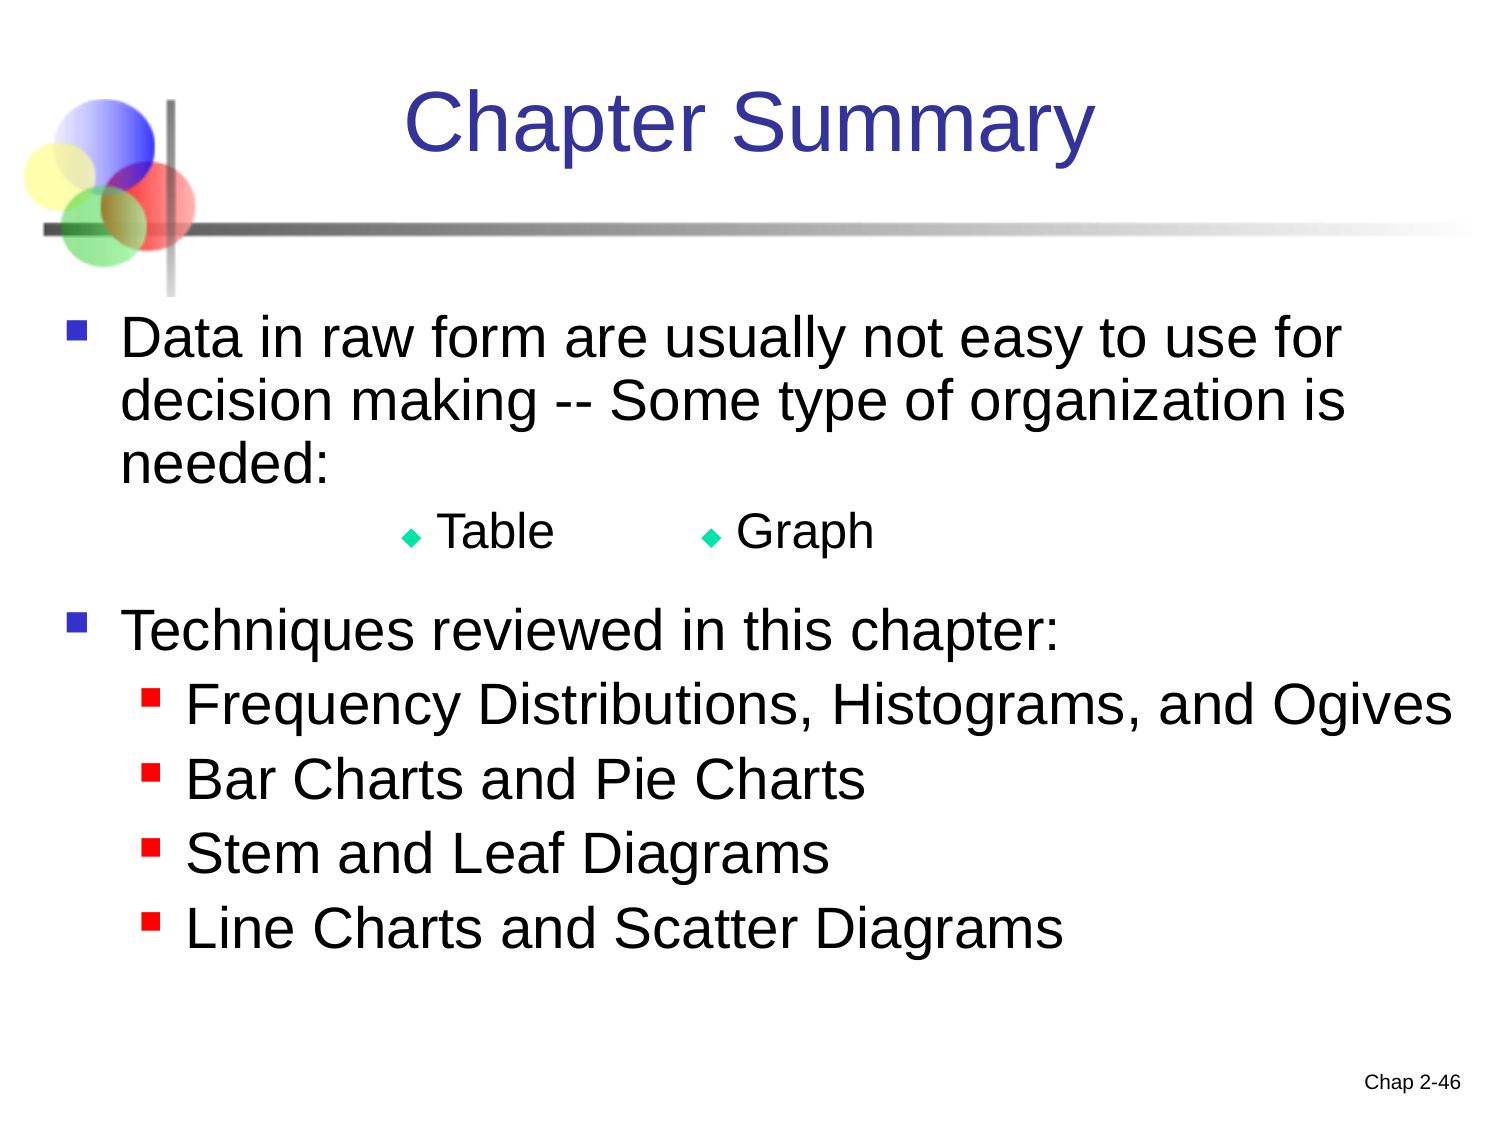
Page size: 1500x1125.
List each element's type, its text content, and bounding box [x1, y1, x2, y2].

list Data in raw form are usually not easy to use for decision making -- Some type of organization is needed:  Table  Graph Techniques reviewed in this chapter: Frequency Distributions, Histograms, and Ogives Bar Charts and Pie Charts Stem and Leaf Diagrams Line Charts and Scatter Diagrams [49, 299, 1476, 1013]
picture [24, 99, 1475, 297]
slide_number Chap 2-46 [1162, 1049, 1476, 1101]
title Chapter Summary [174, 74, 1326, 176]
